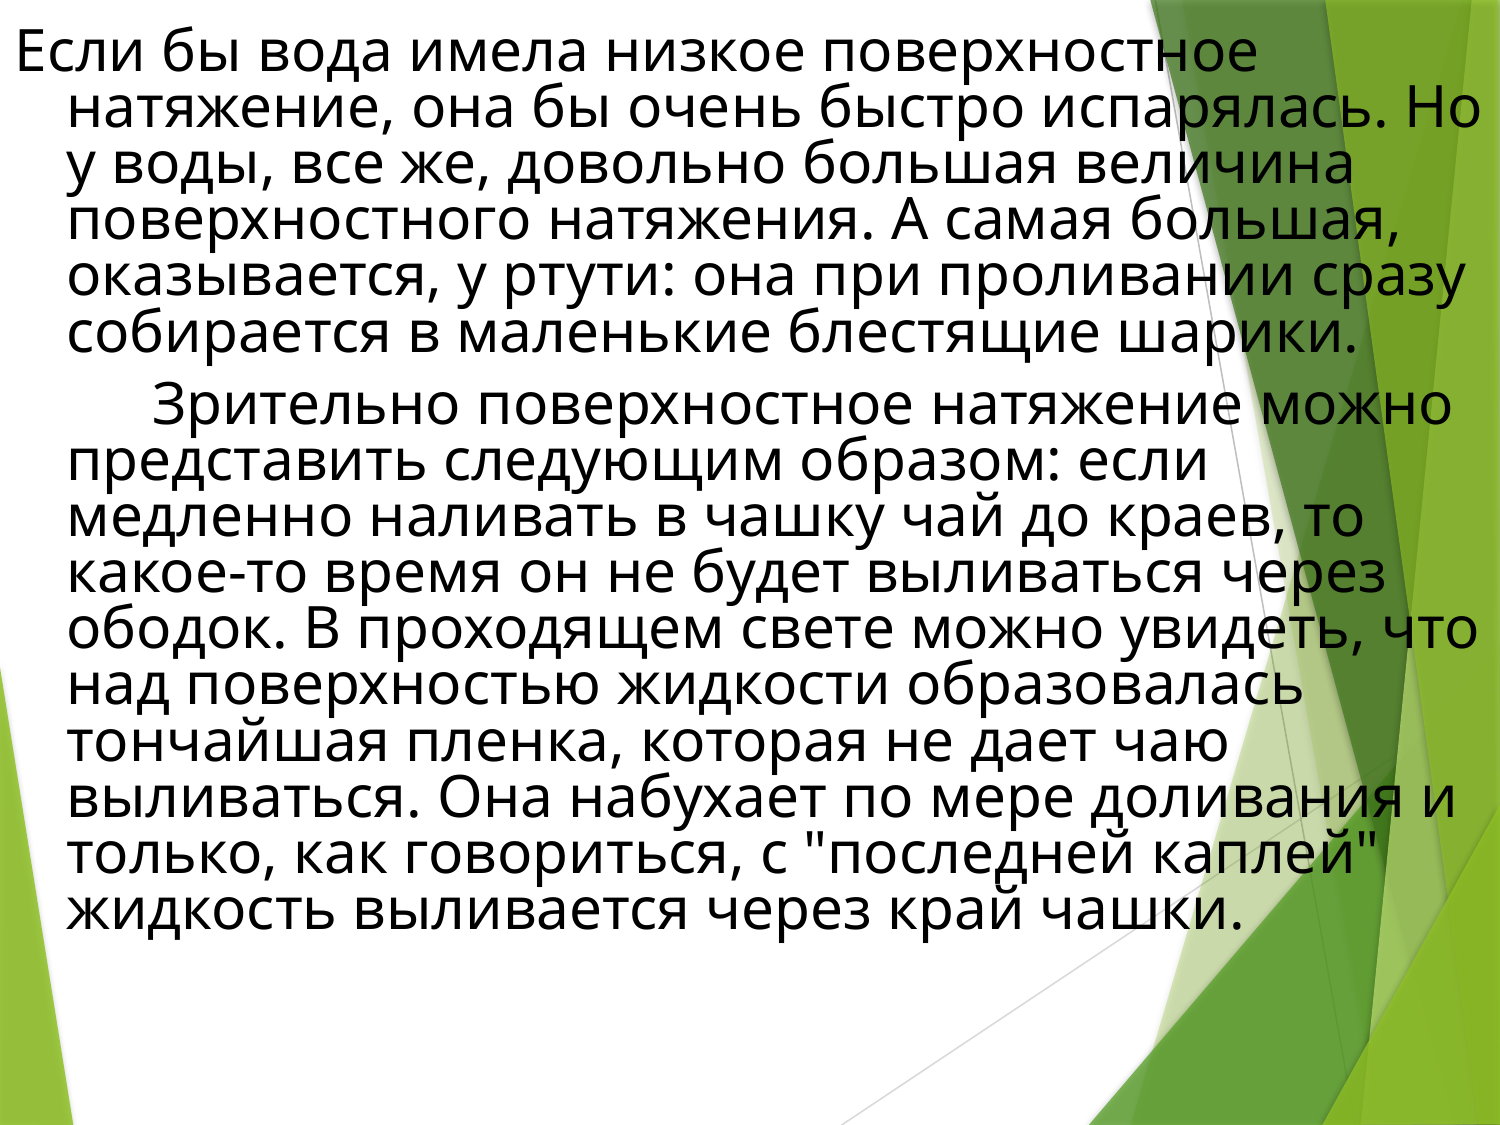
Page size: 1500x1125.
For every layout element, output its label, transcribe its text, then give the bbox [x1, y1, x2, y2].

list Если бы вода имела низкое поверхностное натяжение, она бы очень быстро испарялась. Но у воды, все же, довольно большая величина поверхностного натяжения. А самая большая, оказывается, у ртути: она при проливании сразу собирается в маленькие блестящие шарики. Зрительно поверхностное натяжение можно представить следующим образом: если медленно наливать в чашку чай до краев, то какое-то время он не будет выливаться через ободок. В проходящем свете можно увидеть, что над поверхностью жидкости образовалась тончайшая пленка, которая не дает чаю выливаться. Она набухает по мере доливания и только, как говориться, с "последней каплей" жидкость выливается через край чашки. [0, 19, 1500, 1035]
